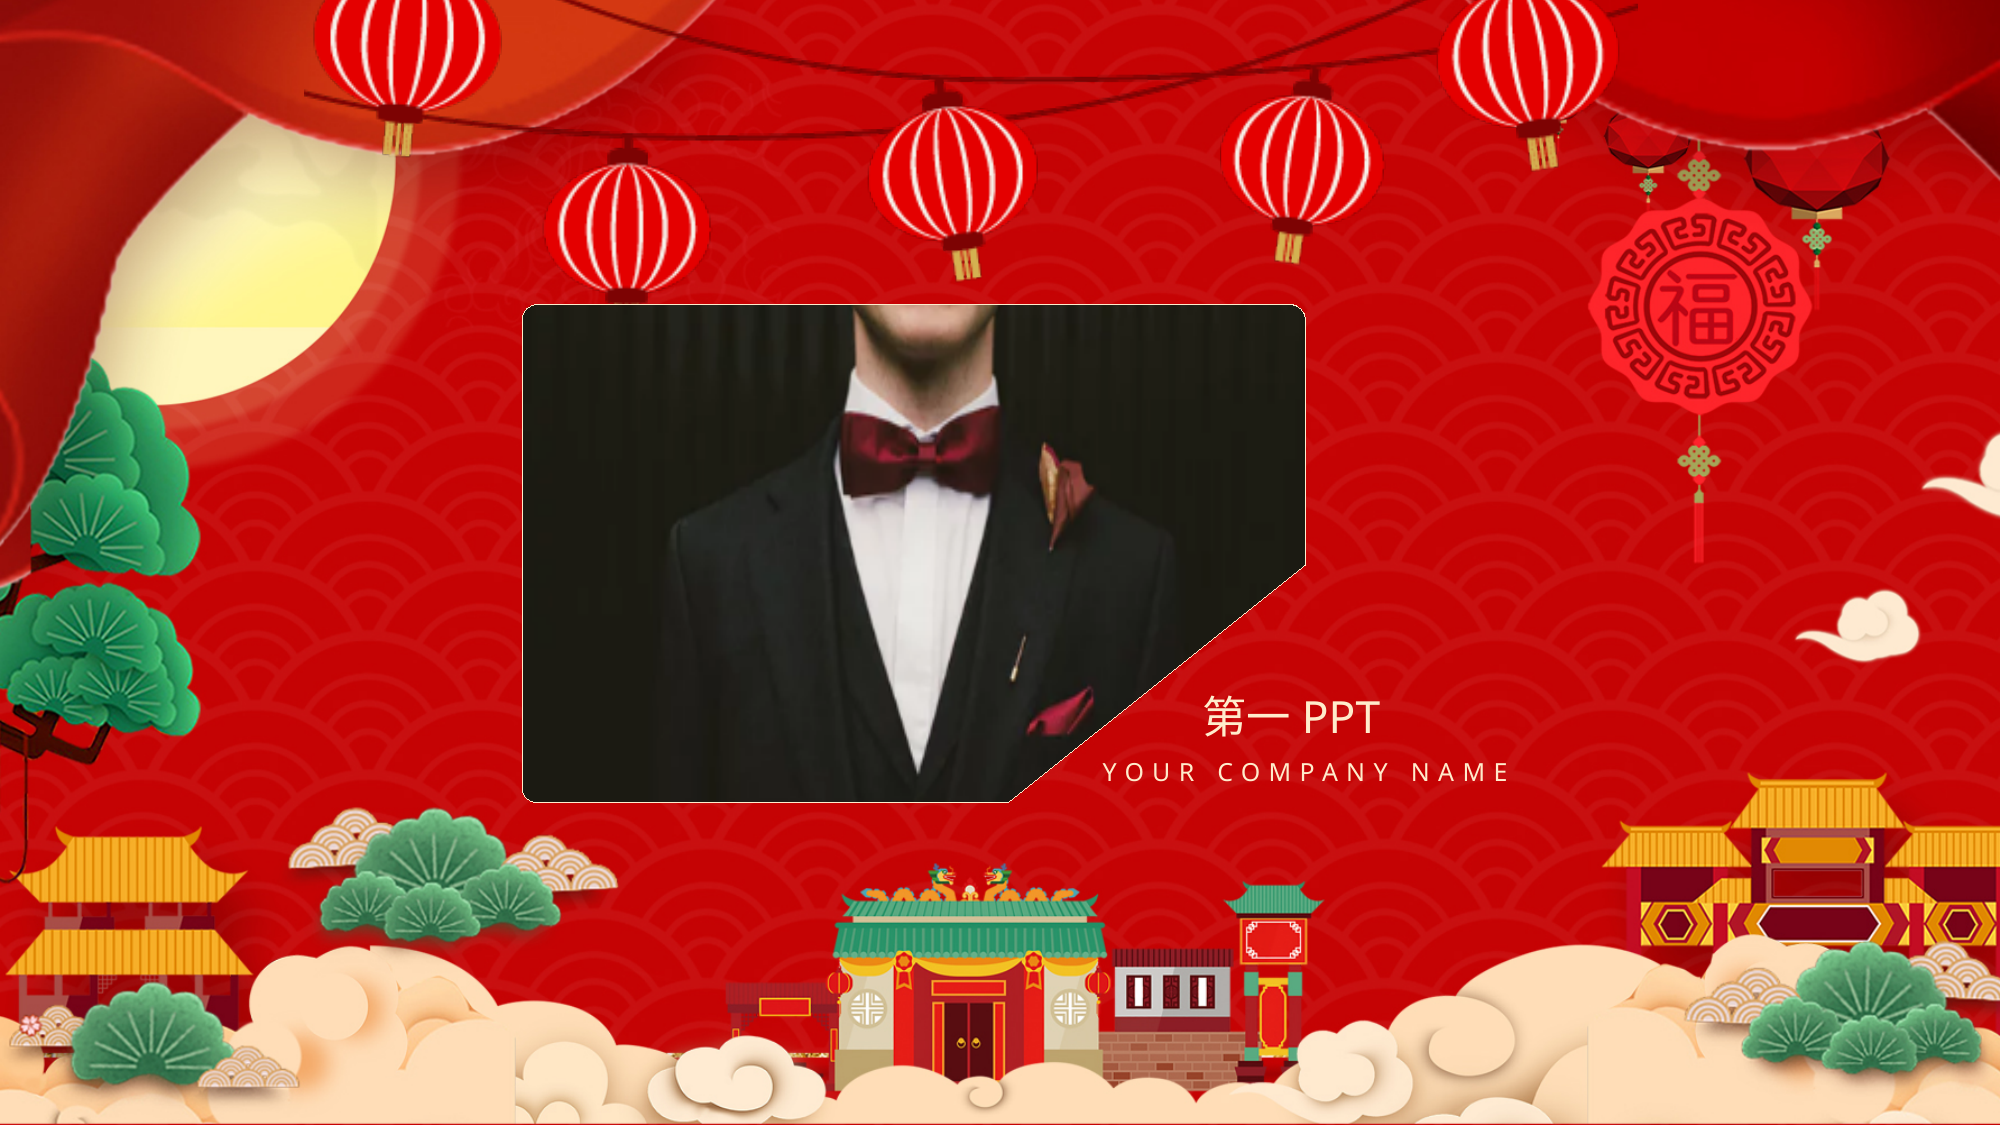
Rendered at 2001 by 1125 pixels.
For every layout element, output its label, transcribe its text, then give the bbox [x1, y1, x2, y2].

picture [0, 0, 2000, 1125]
text_box [522, 304, 1306, 803]
text_box YOUR COMPANY NAME [1082, 746, 1529, 797]
text_box 第一PPT [1182, 679, 1429, 746]
